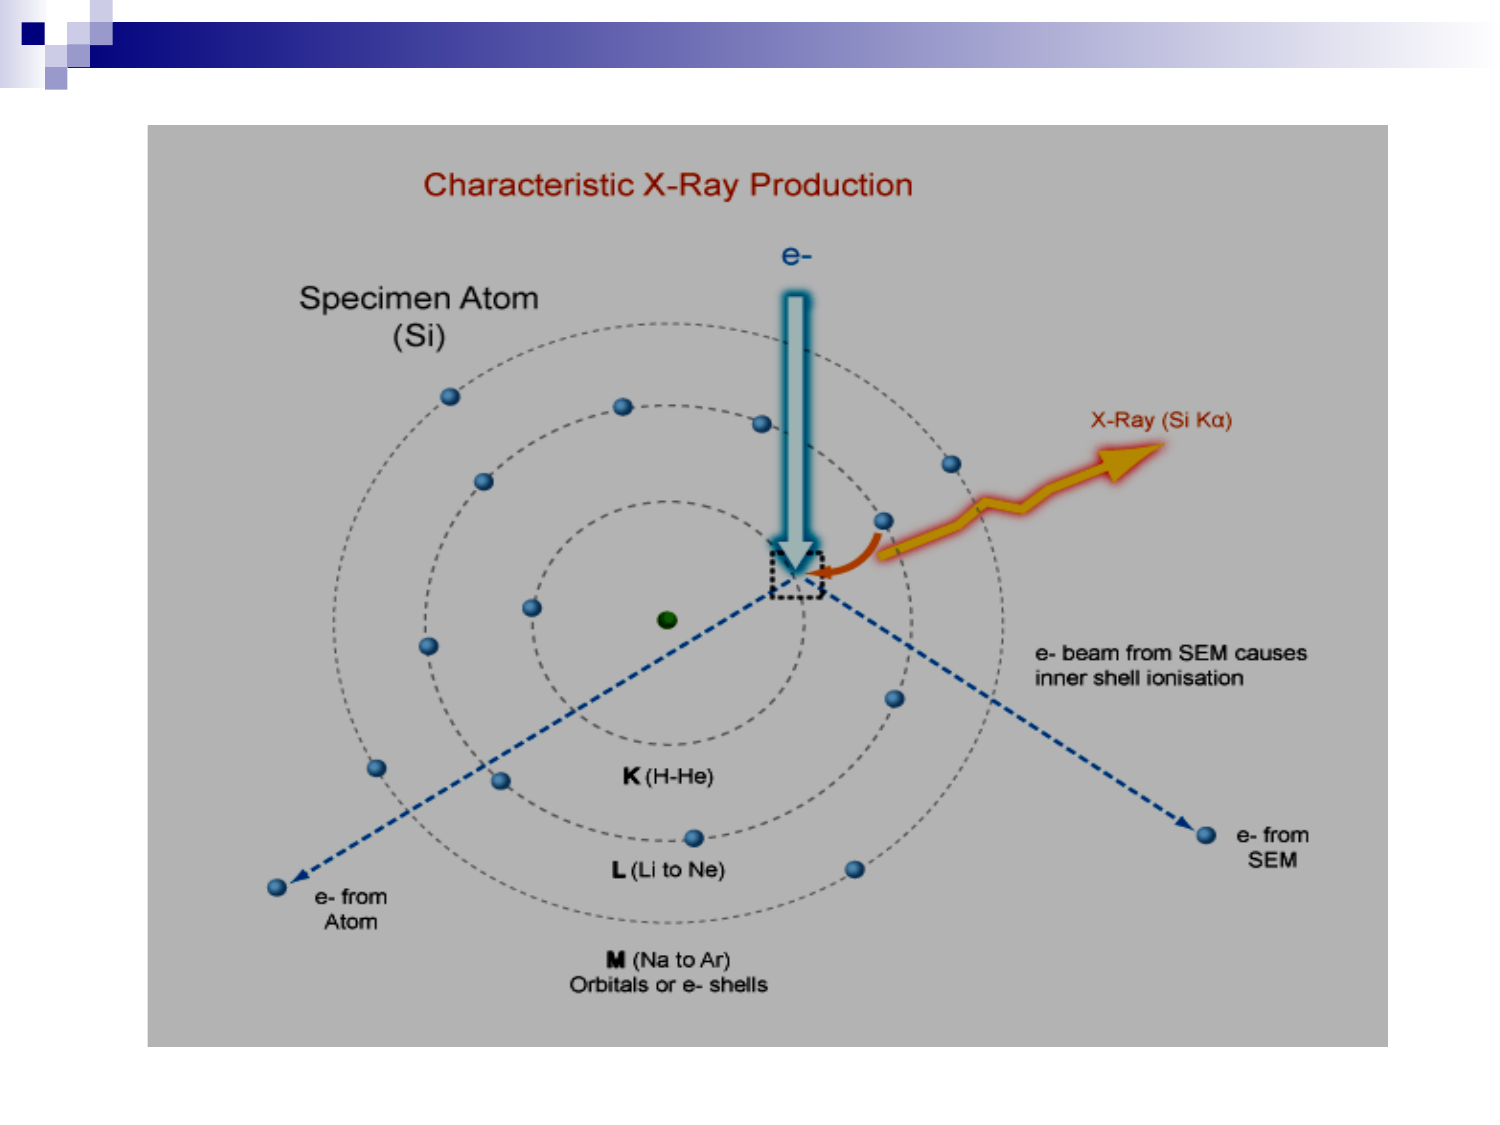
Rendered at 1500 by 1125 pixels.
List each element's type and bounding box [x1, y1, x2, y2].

picture [147, 125, 1389, 1047]
